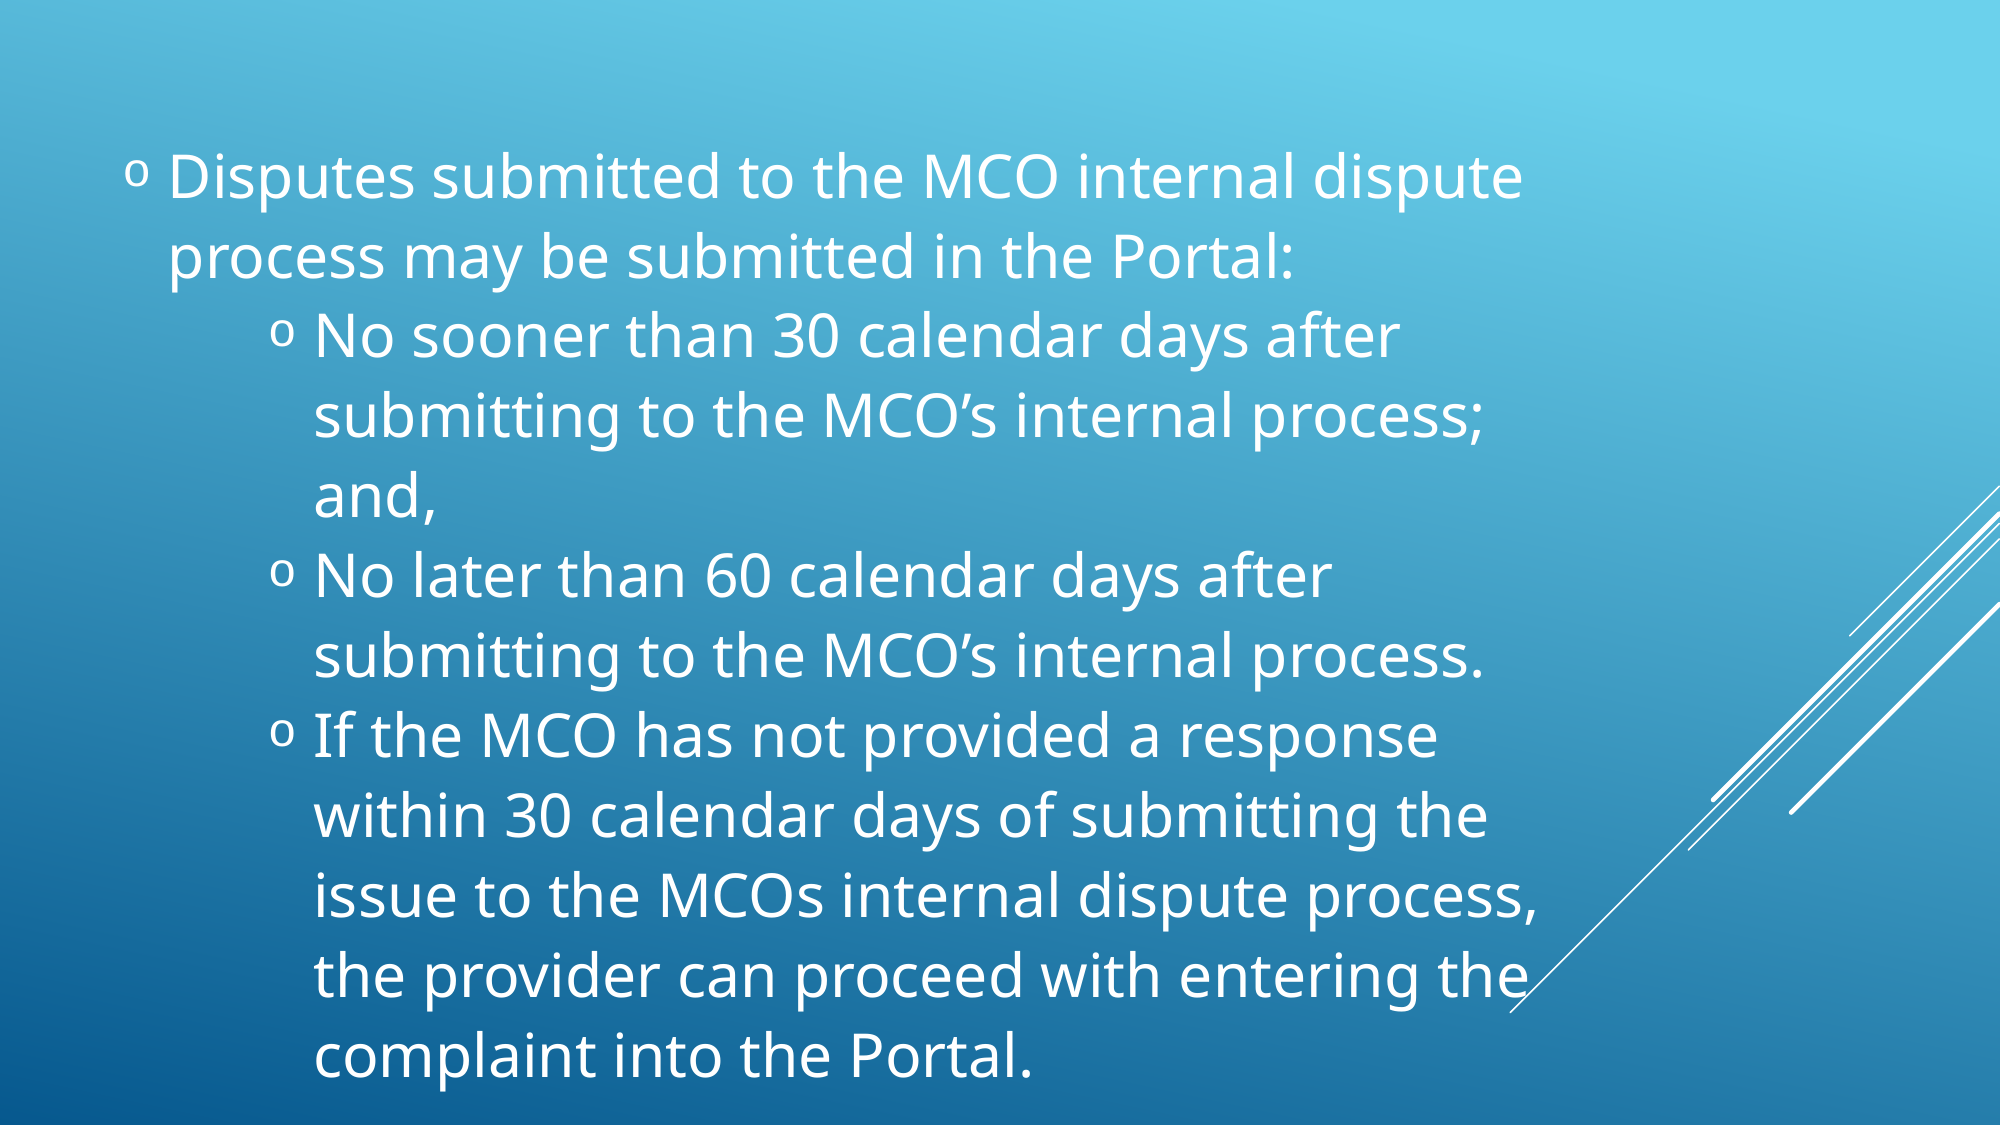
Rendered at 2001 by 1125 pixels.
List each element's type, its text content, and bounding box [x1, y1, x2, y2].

list Disputes submitted to the MCO internal dispute process may be submitted in the Portal: No sooner than 30 calendar days after submitting to the MCO’s internal process; and, No later than 60 calendar days after submitting to the MCO’s internal process. If the MCO has not provided a response within 30 calendar days of submitting the issue to the MCOs internal dispute process, the provider can proceed with entering the complaint into the Portal. [107, 50, 1622, 1099]
